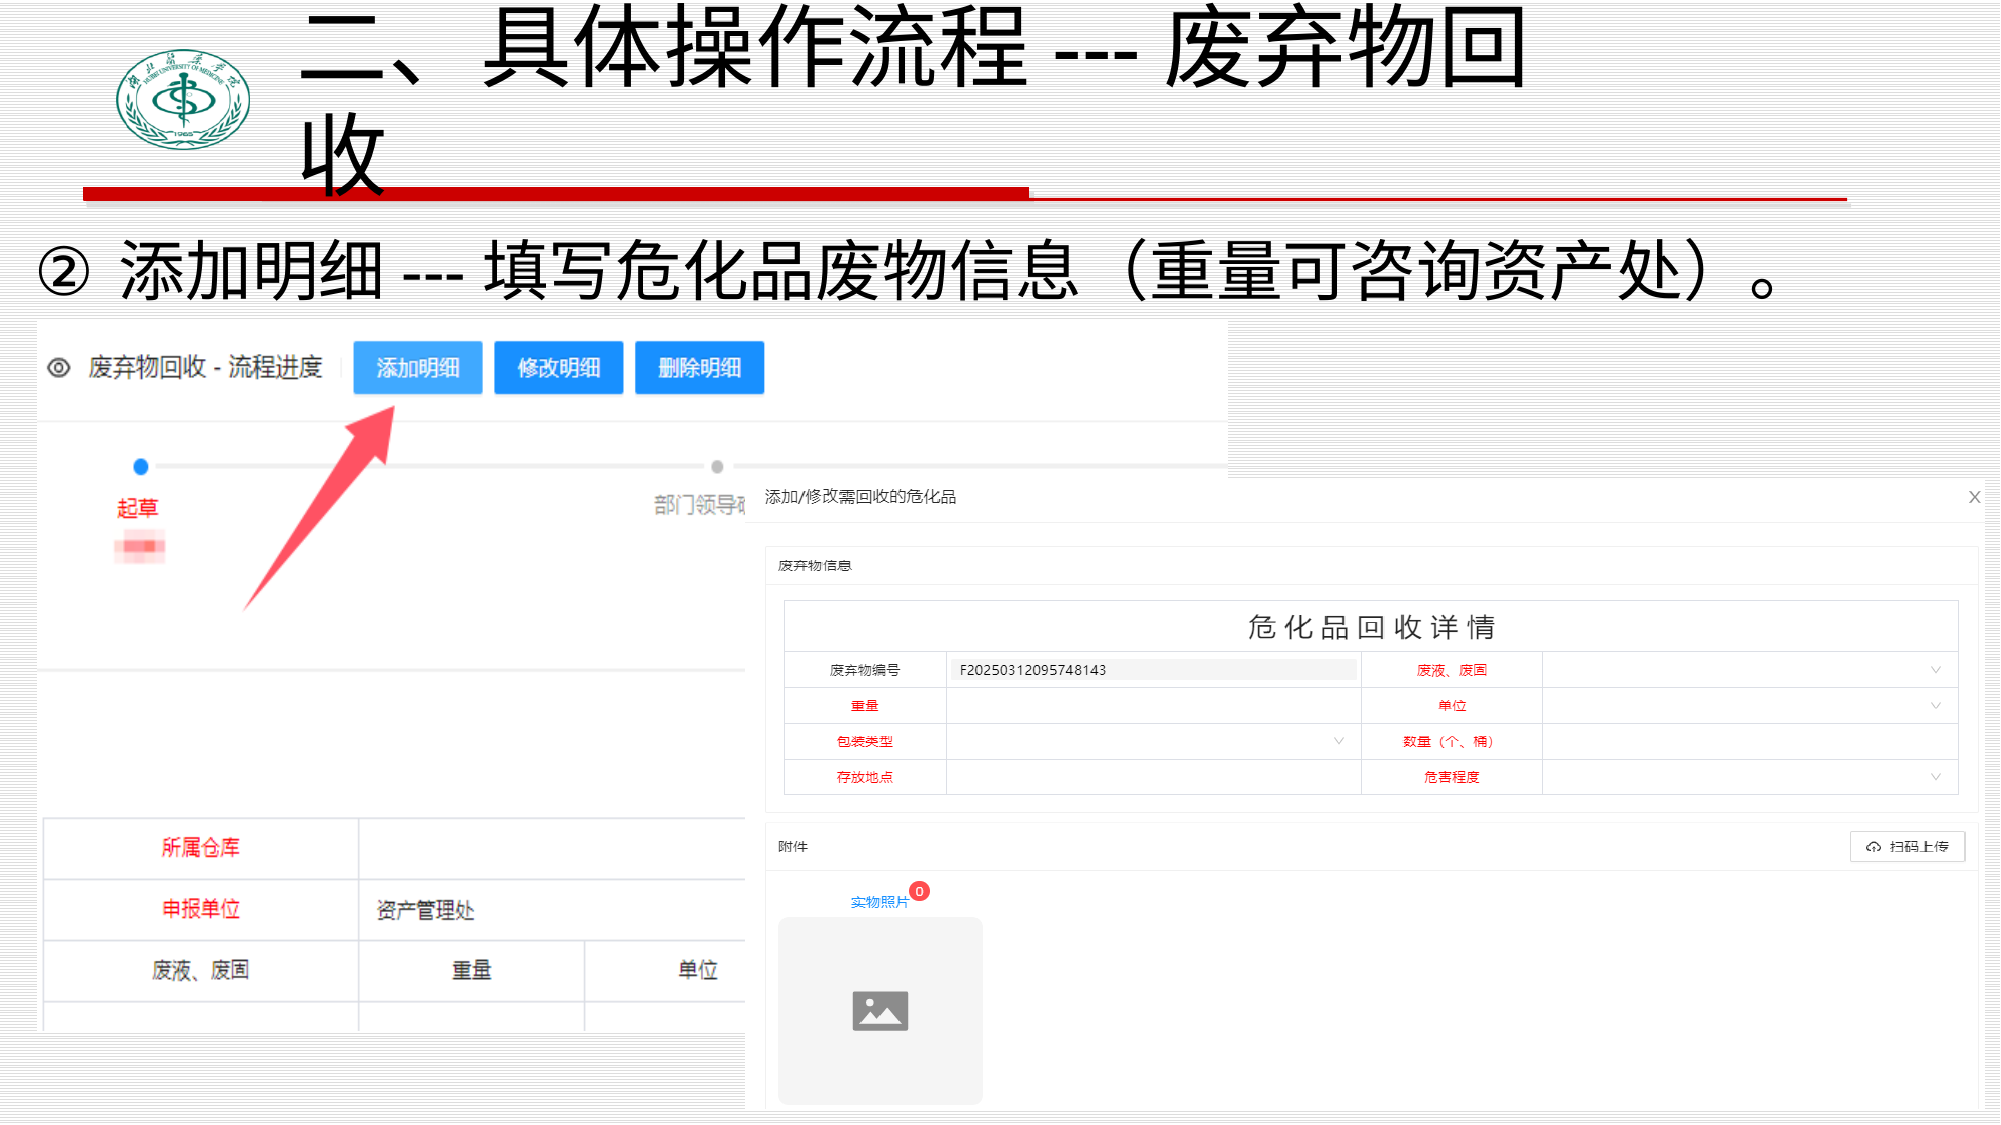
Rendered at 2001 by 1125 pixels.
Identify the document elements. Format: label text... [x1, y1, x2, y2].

picture [36, 320, 1985, 1110]
picture [116, 49, 250, 150]
title 添加明细---填写危化品废物信息（重量可咨询资产处）。 [19, 216, 1930, 322]
text_box 二、具体操作流程---废弃物回收 [282, 30, 1633, 166]
